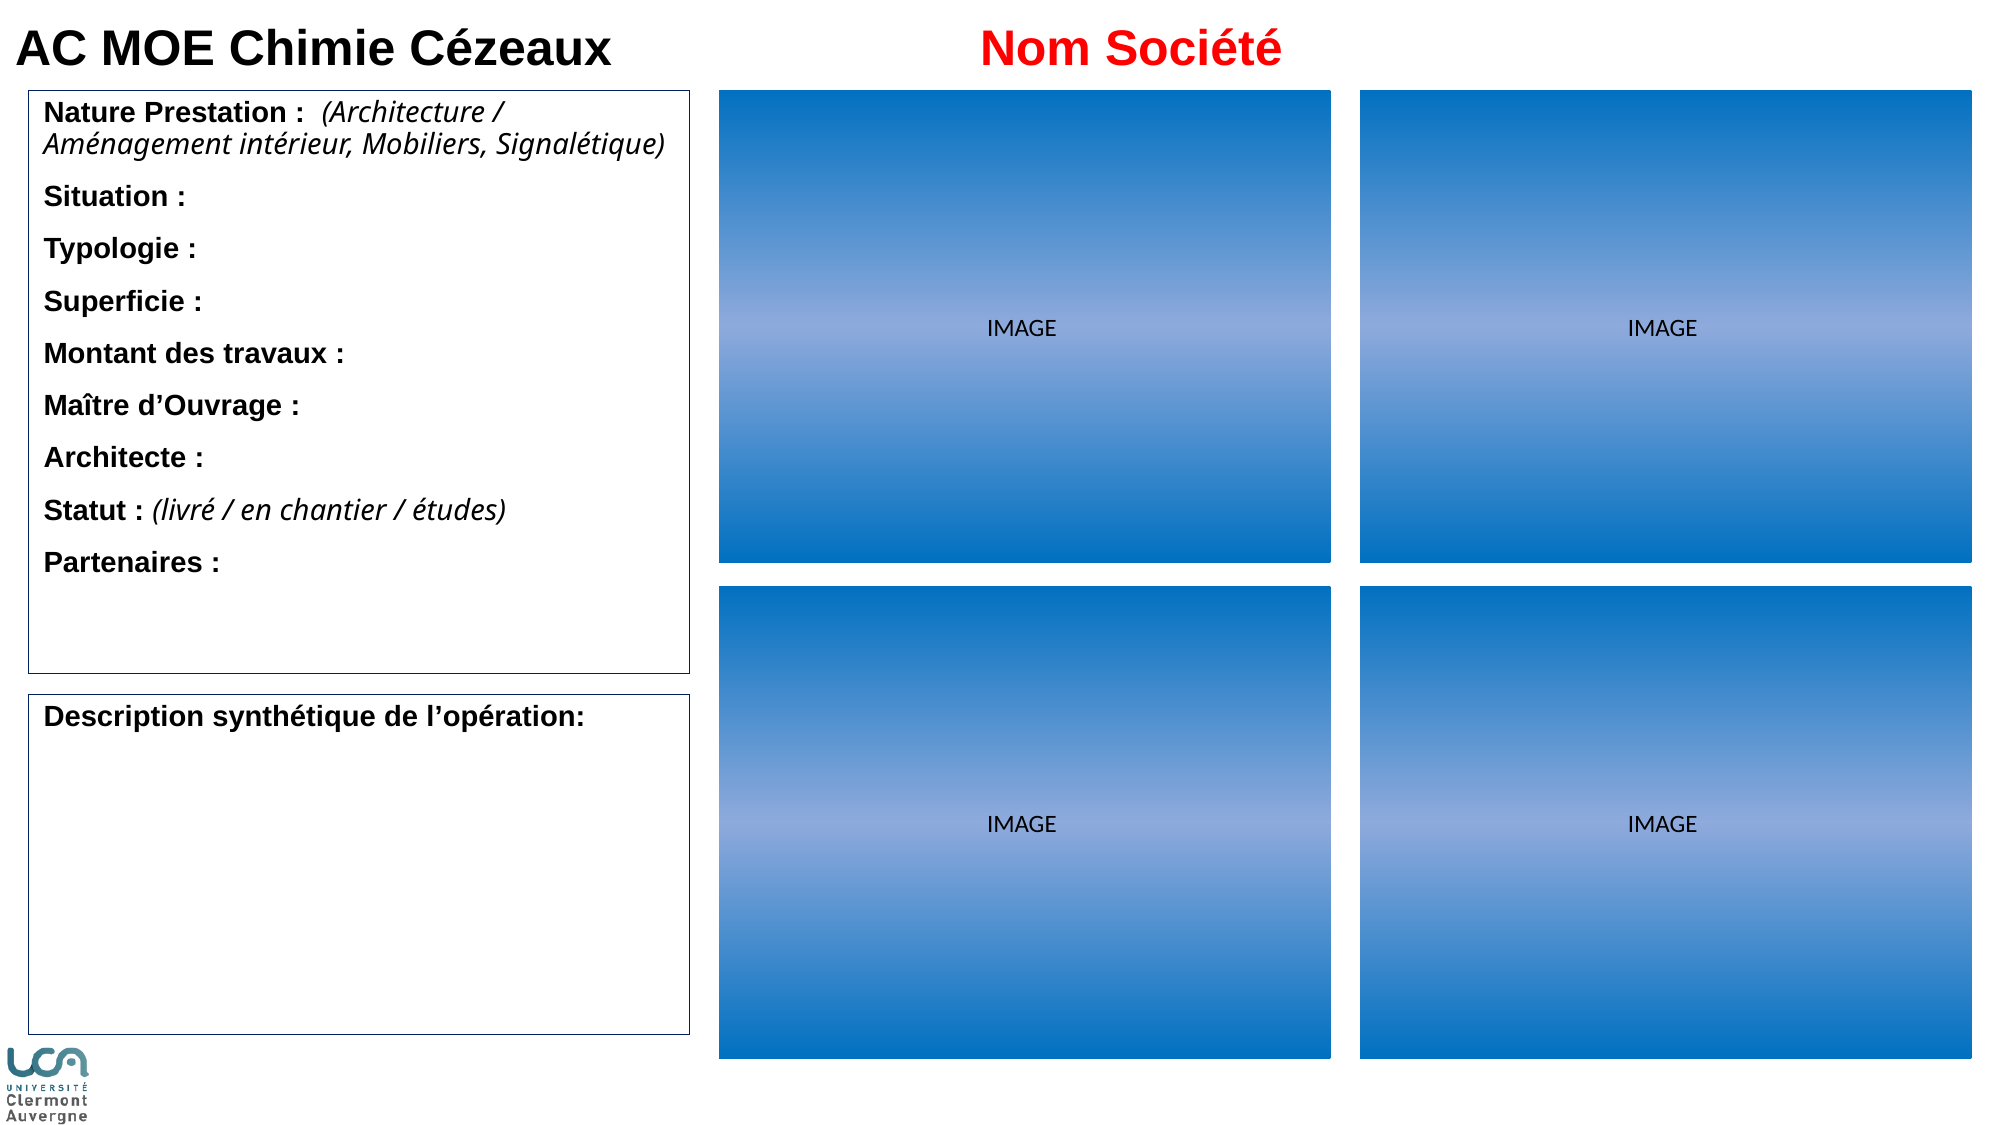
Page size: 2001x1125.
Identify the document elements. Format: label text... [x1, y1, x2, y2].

text_box Nom Société [964, 0, 1696, 100]
text_box IMAGE [719, 90, 1331, 563]
picture [0, 1042, 92, 1125]
text_box IMAGE [1360, 90, 1972, 563]
text_box Description synthétique de l’opération: [28, 694, 690, 1035]
title AC MOE Chimie Cézeaux [0, 0, 731, 100]
text_box IMAGE [1360, 586, 1972, 1059]
subtitle Nature Prestation : (Architecture / Aménagement intérieur, Mobiliers, Signalétique) Situation : Typologie : Superficie : Montant des travaux : Maître d’Ouvrage : Architecte : Statut : (livré / en chantier / études) Partenaires : [28, 90, 690, 674]
text_box IMAGE [719, 586, 1331, 1059]
